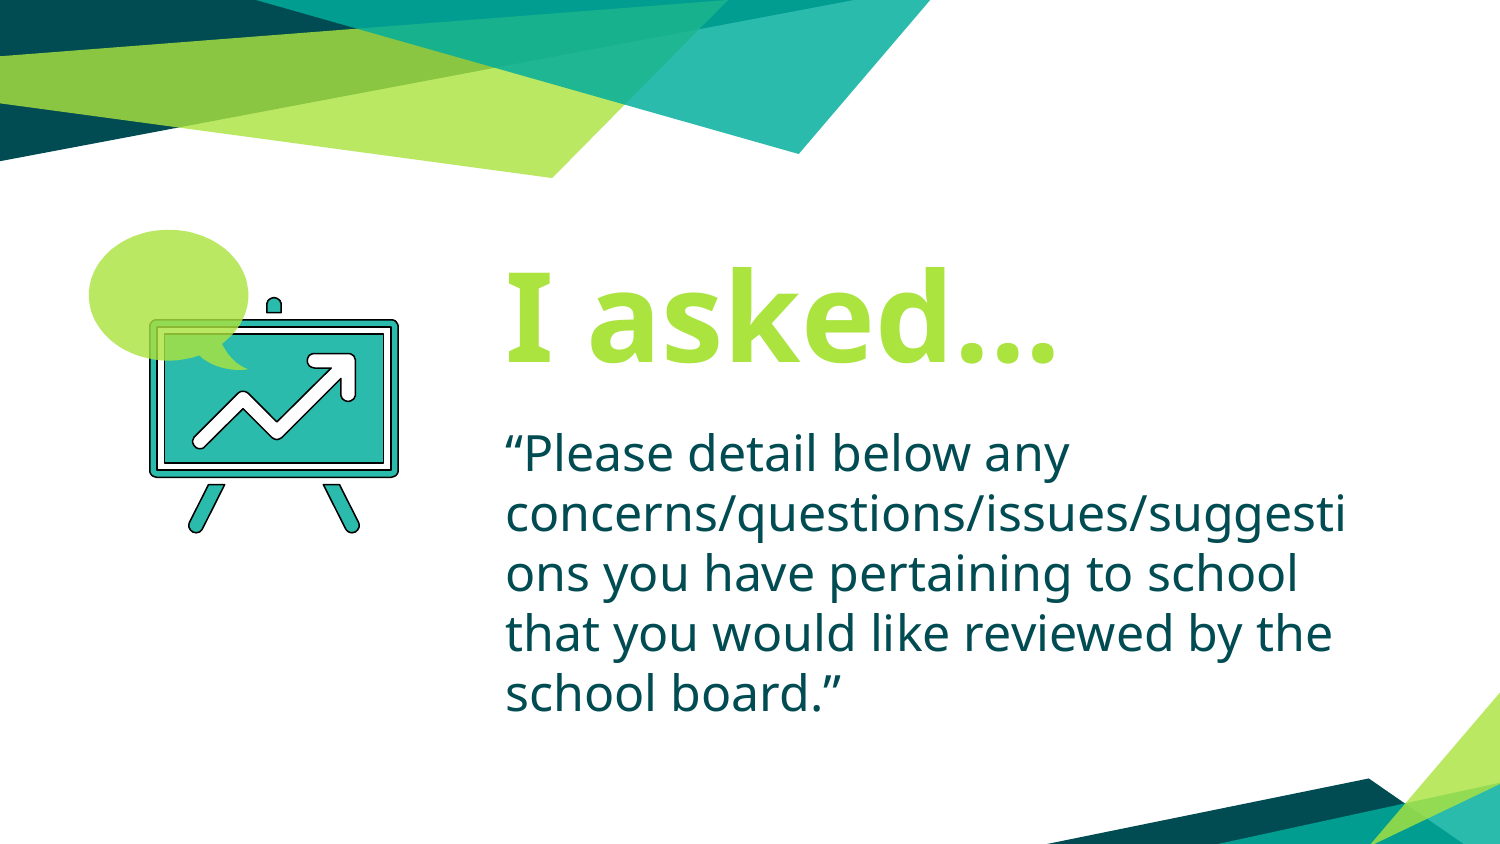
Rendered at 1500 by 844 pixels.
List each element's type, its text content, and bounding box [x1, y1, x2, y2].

subtitle “Please detail below any concerns/questions/issues/suggestions you have pertaining to school that you would like reviewed by the school board.” [490, 406, 1369, 768]
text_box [149, 297, 399, 534]
text_box [88, 229, 249, 358]
title I asked... [490, 222, 1369, 406]
